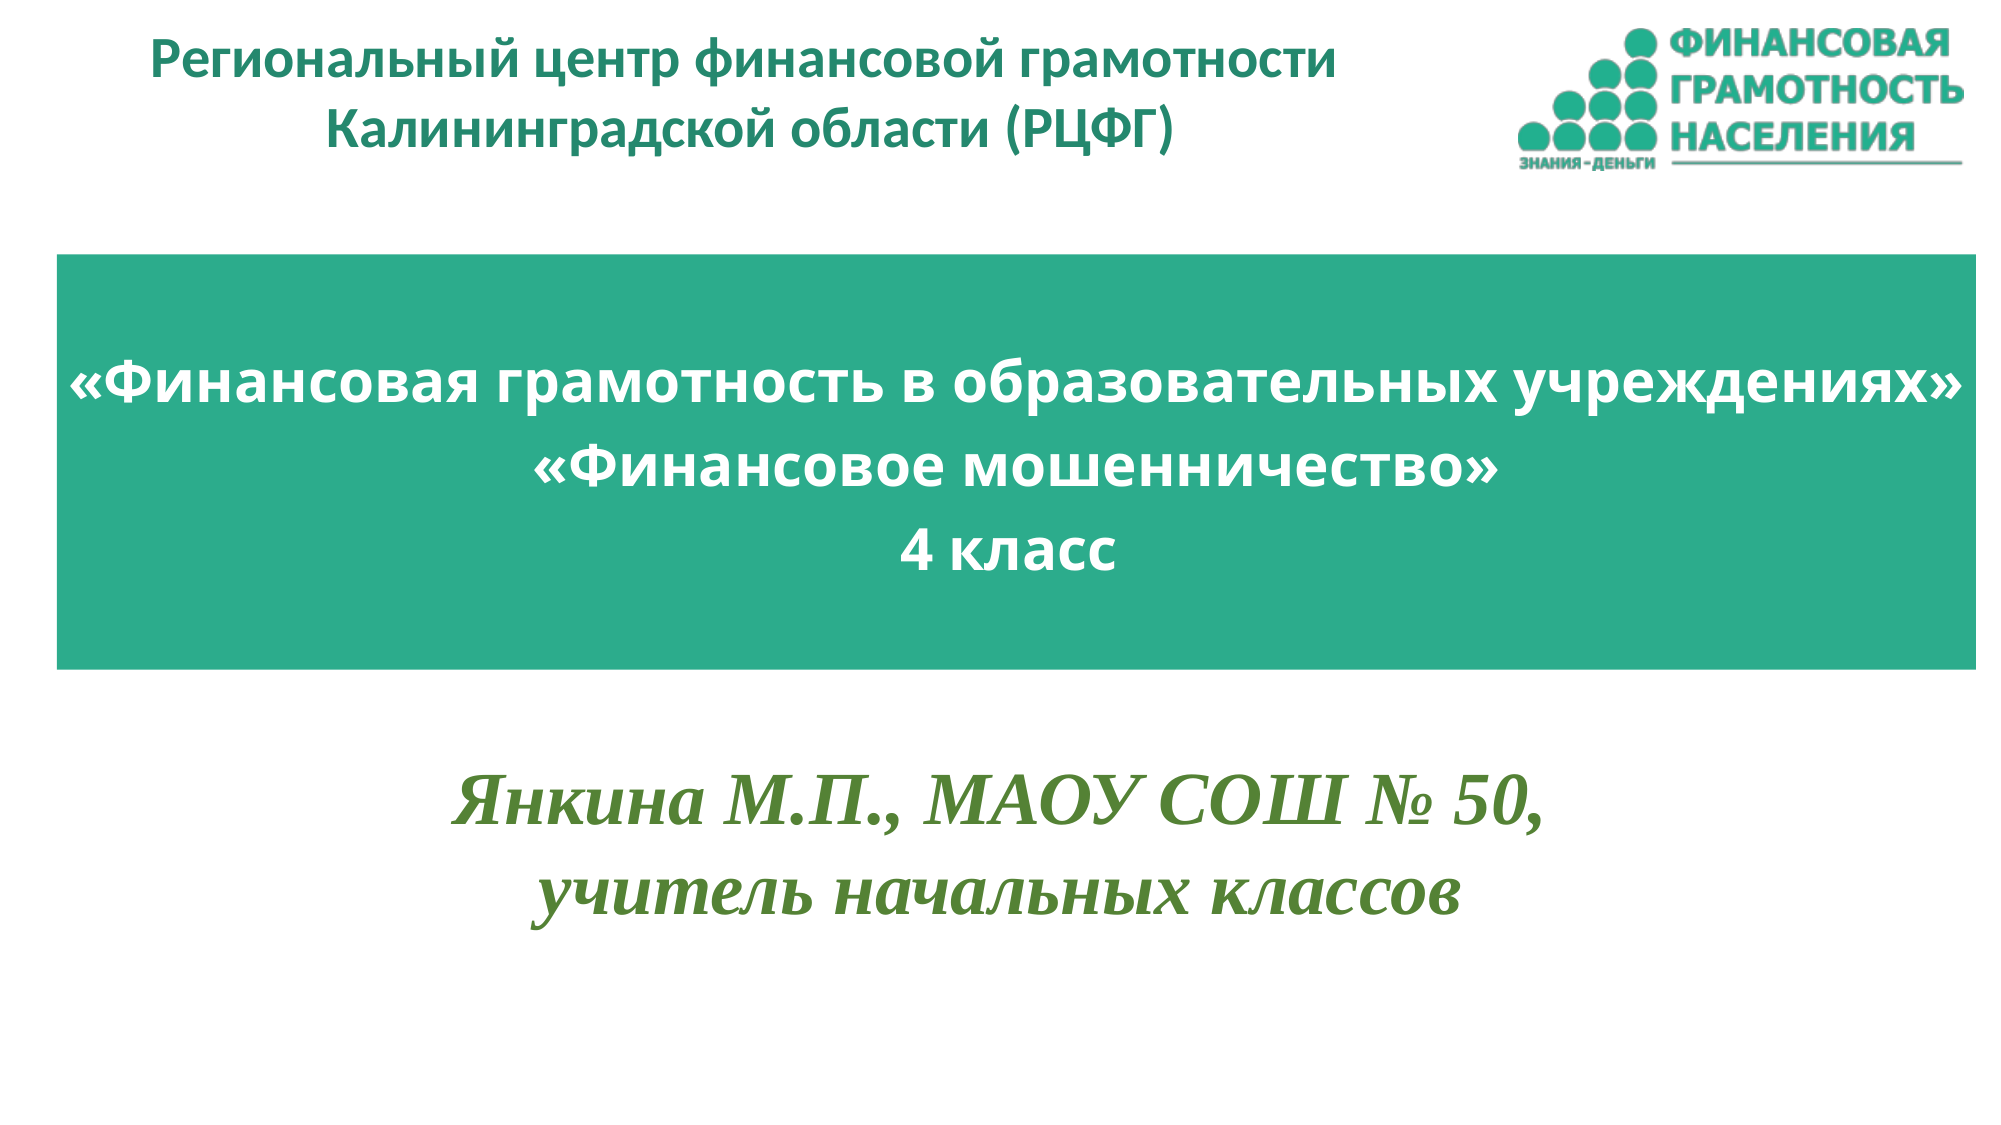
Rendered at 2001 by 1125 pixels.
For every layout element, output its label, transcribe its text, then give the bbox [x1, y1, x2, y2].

text_box Региональный центр финансовой грамотности Калининградской области (РЦФГ) [143, 11, 1347, 167]
picture [1518, 27, 1964, 171]
subtitle «Финансовая грамотность в образовательных учреждениях» «Финансовое мошенничество» 4 класс [56, 253, 1977, 671]
text_box Янкина М.П., МАОУ СОШ № 50, учитель начальных классов [64, 741, 1956, 937]
